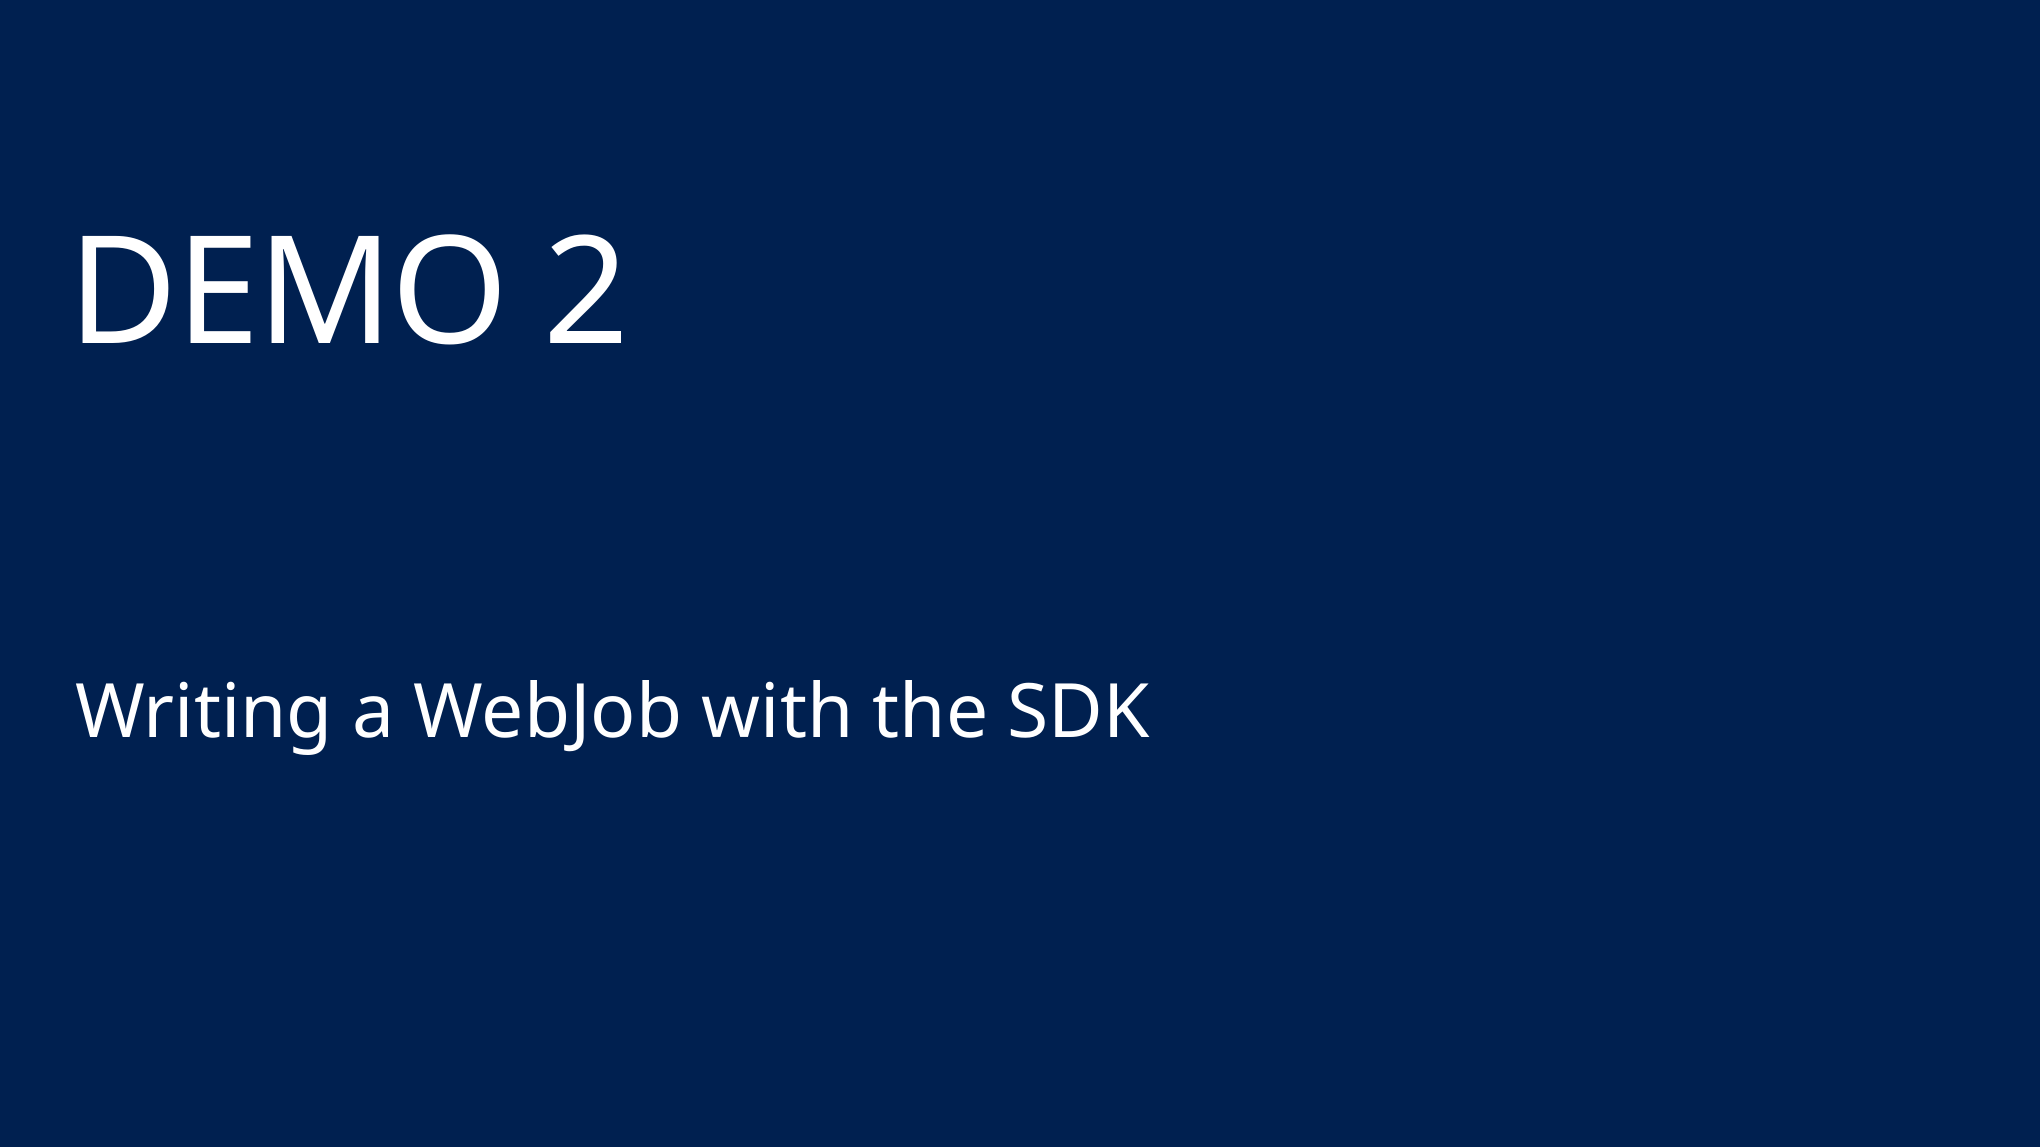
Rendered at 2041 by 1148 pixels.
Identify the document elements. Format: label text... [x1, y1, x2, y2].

title DEMO 2 [45, 198, 1695, 648]
list Writing a WebJob with the SDK [45, 648, 1696, 949]
